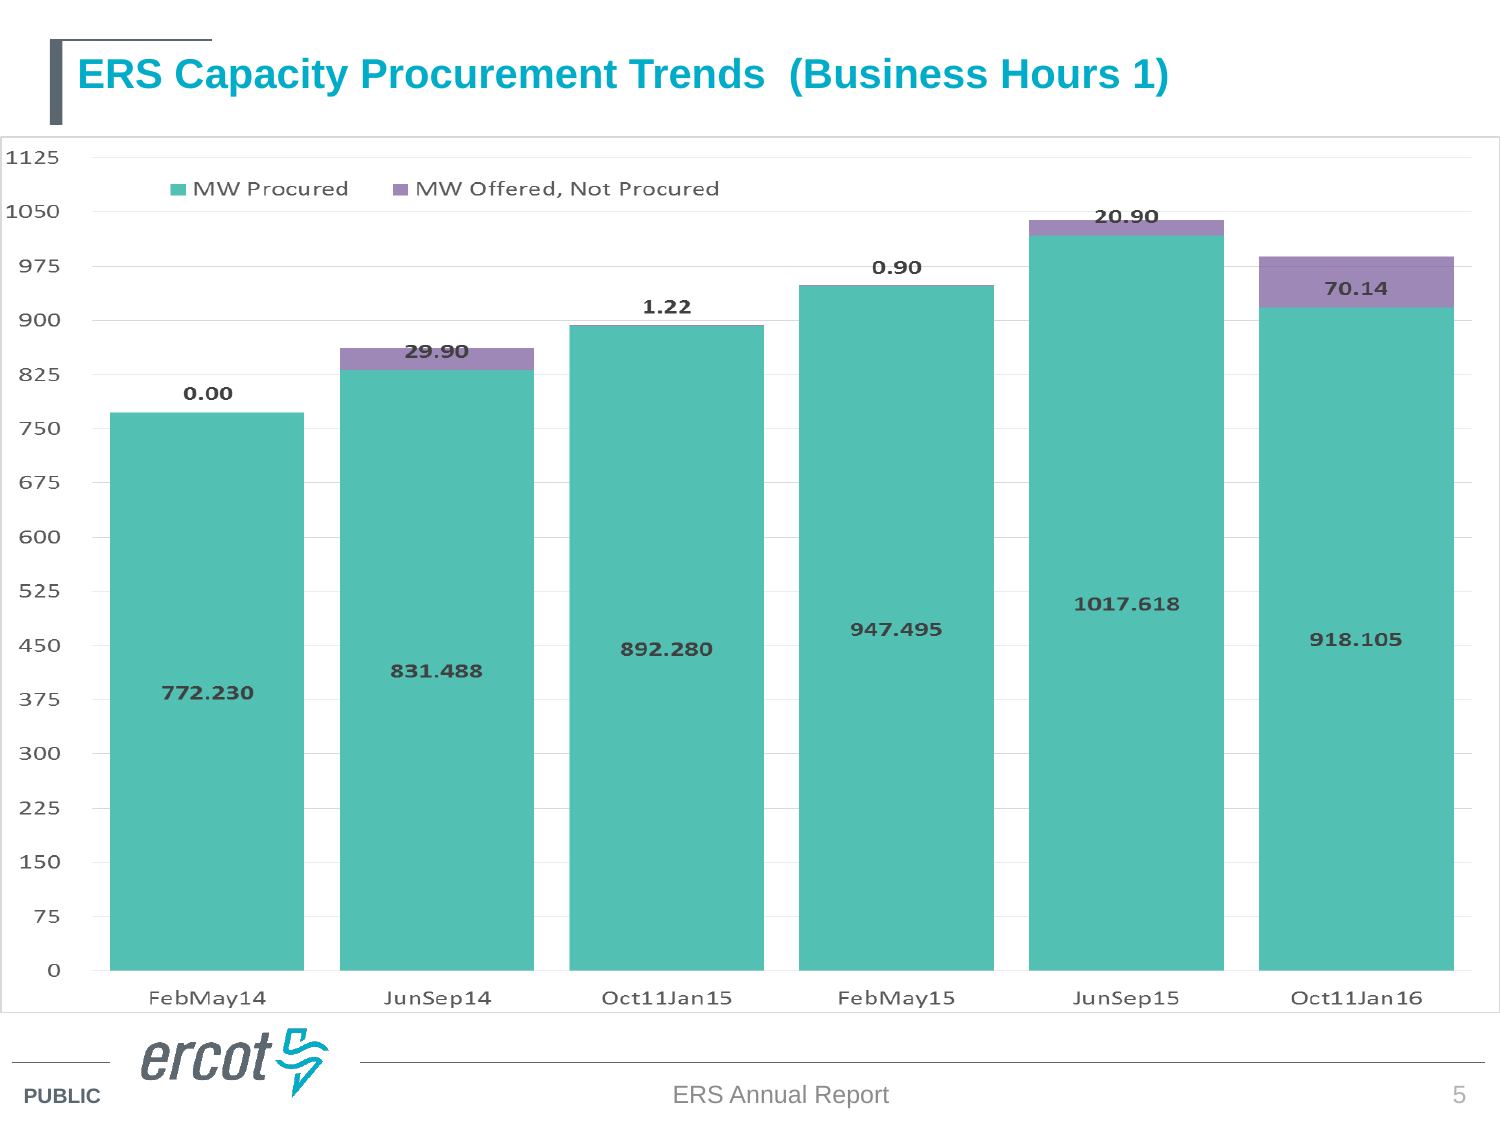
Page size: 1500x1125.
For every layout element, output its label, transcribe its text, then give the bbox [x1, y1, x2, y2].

picture [0, 136, 1500, 1013]
slide_number 5 [1437, 1076, 1475, 1112]
picture [137, 1024, 332, 1100]
footer ERS Annual Report [450, 1074, 1113, 1113]
title ERS Capacity Procurement Trends (Business Hours 1) [62, 39, 1450, 135]
